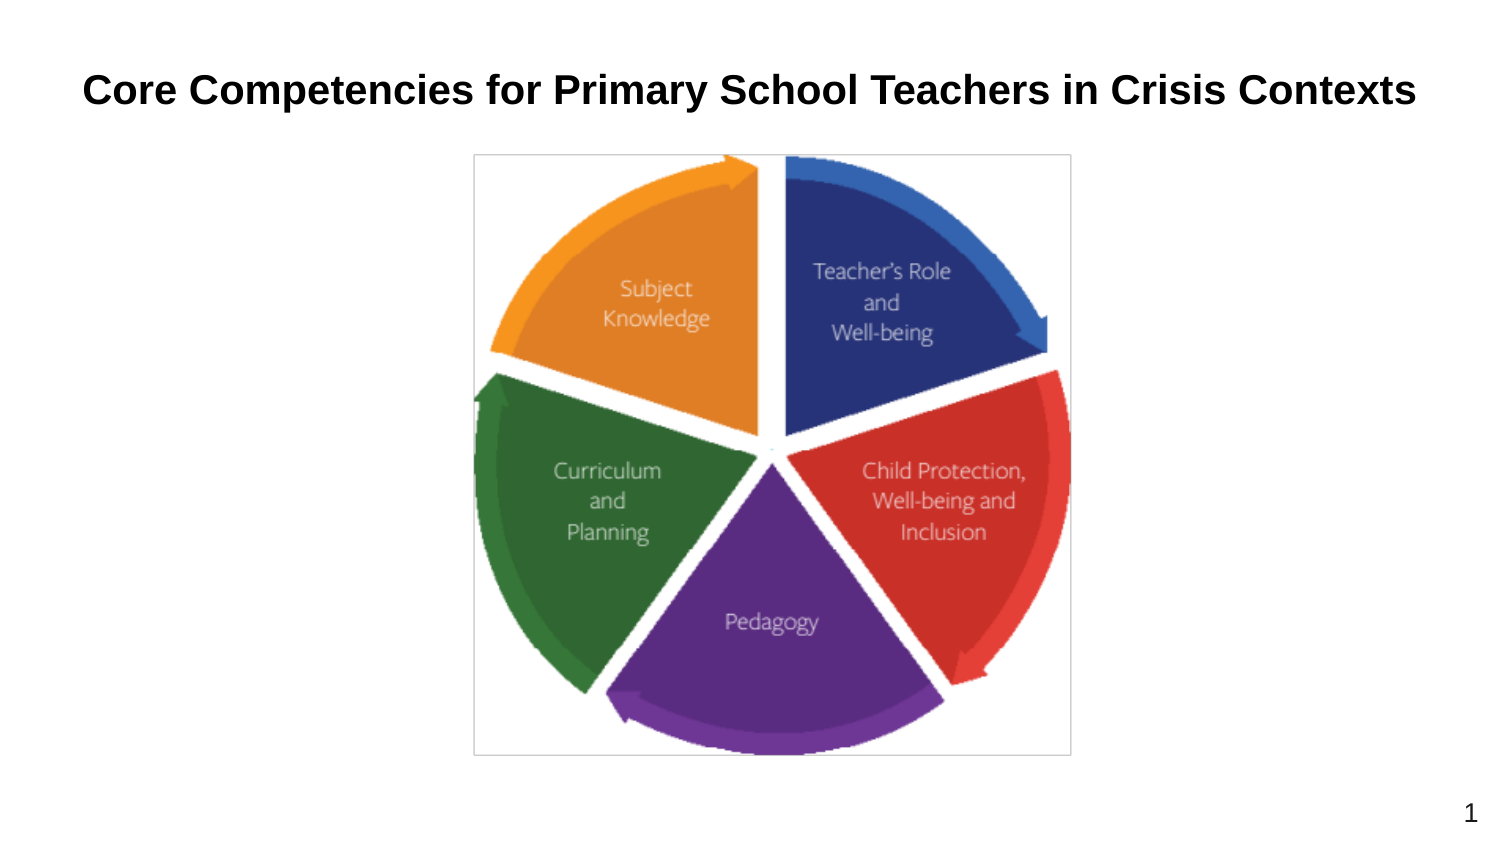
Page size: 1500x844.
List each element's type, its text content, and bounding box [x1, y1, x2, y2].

text_box Core Competencies for Primary School Teachers in Crisis Contexts [0, 55, 1500, 121]
slide_number 1 [1403, 779, 1494, 844]
picture [394, 118, 1106, 776]
